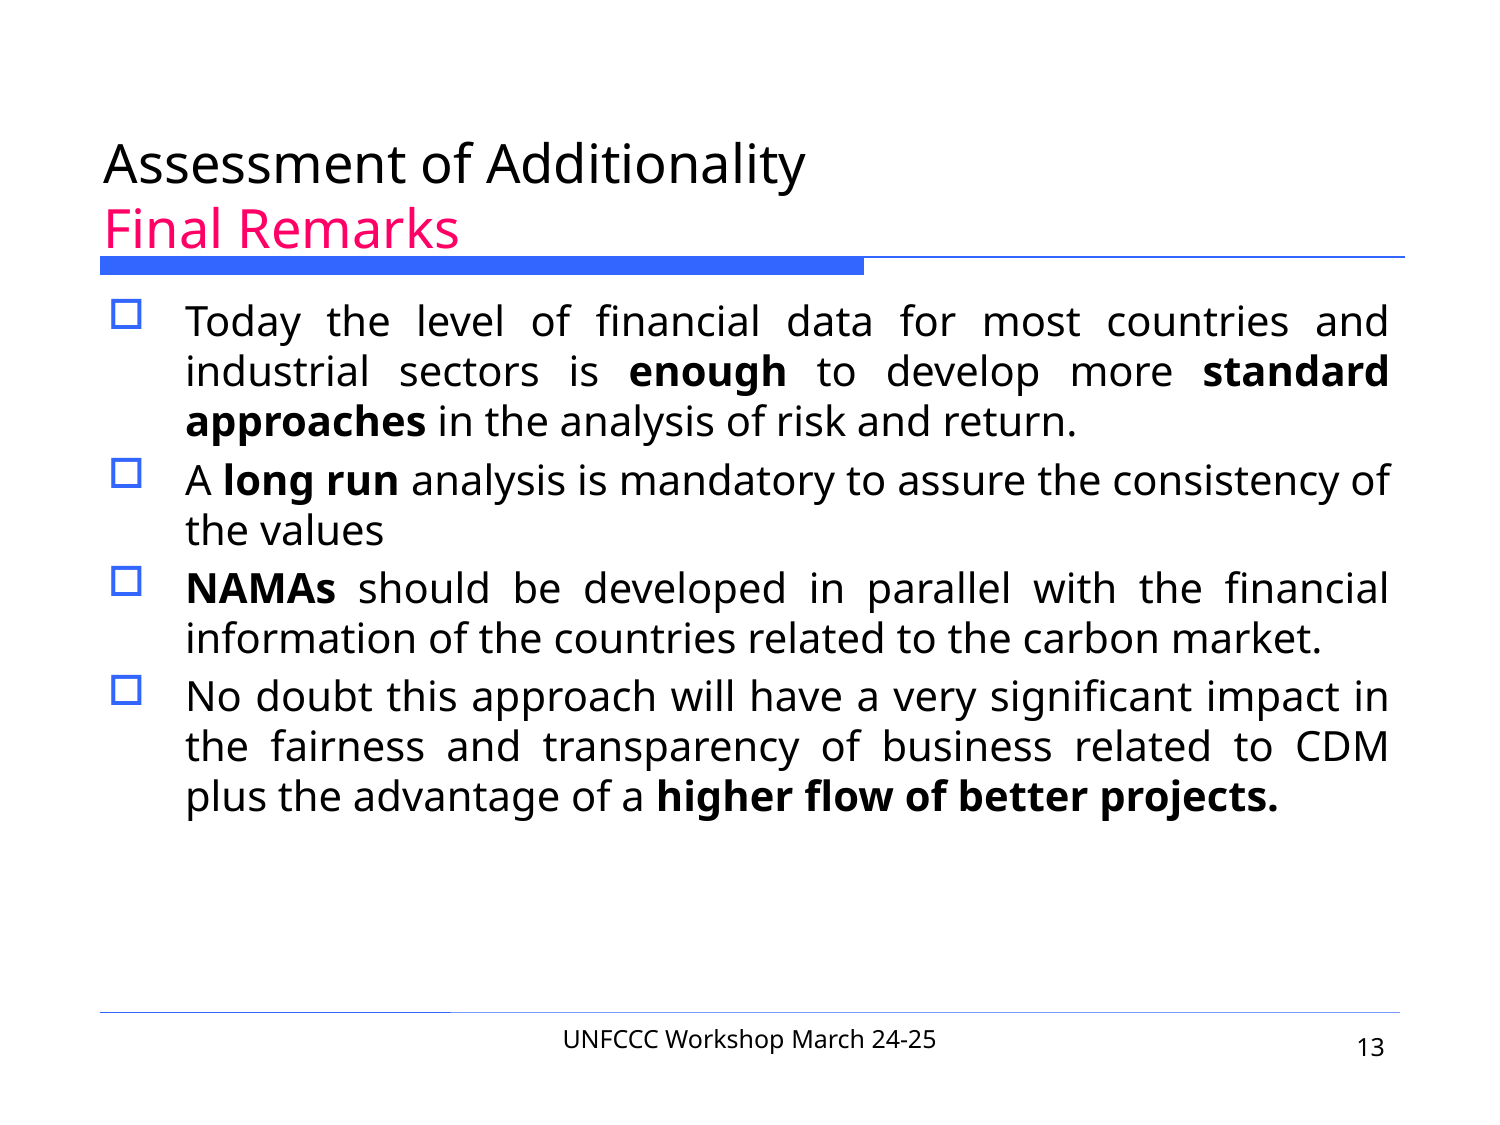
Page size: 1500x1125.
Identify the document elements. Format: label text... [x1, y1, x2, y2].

slide_number 13 [1074, 1024, 1401, 1103]
title Assessment of Additionality Final Remarks [88, 83, 1500, 268]
footer UNFCCC Workshop March 24-25 [512, 1015, 988, 1095]
list Today the level of financial data for most countries and industrial sectors is enough to develop more standard approaches in the analysis of risk and return. A long run analysis is mandatory to assure the consistency of the values NAMAs should be developed in parallel with the financial information of the countries related to the carbon market. No doubt this approach will have a very significant impact in the fairness and transparency of business related to CDM plus the advantage of a higher flow of better projects. [92, 287, 1406, 988]
